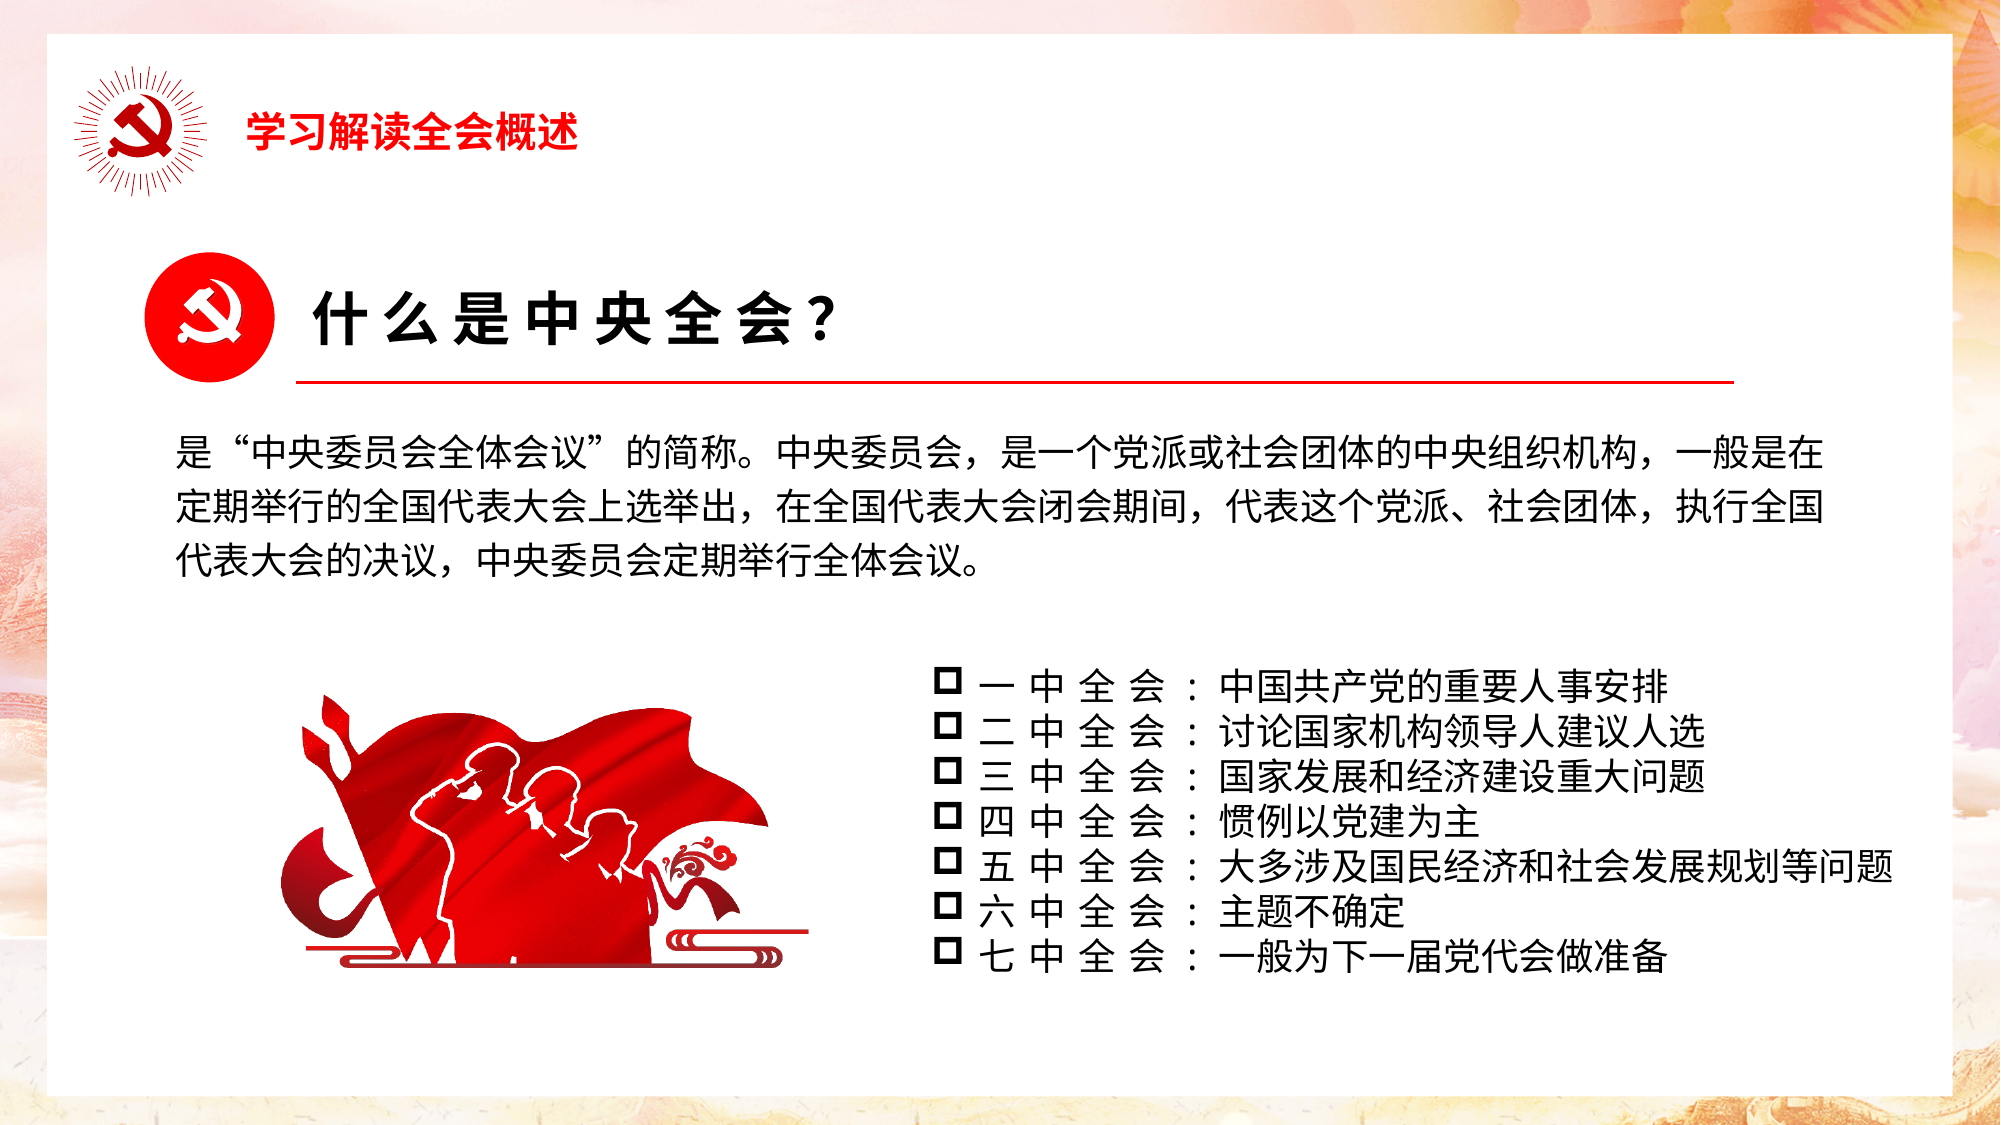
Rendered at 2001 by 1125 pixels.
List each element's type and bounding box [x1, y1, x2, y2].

text_box [144, 252, 1734, 383]
text_box [0, 0, 2000, 1125]
picture [242, 528, 847, 1125]
text_box [74, 66, 207, 197]
